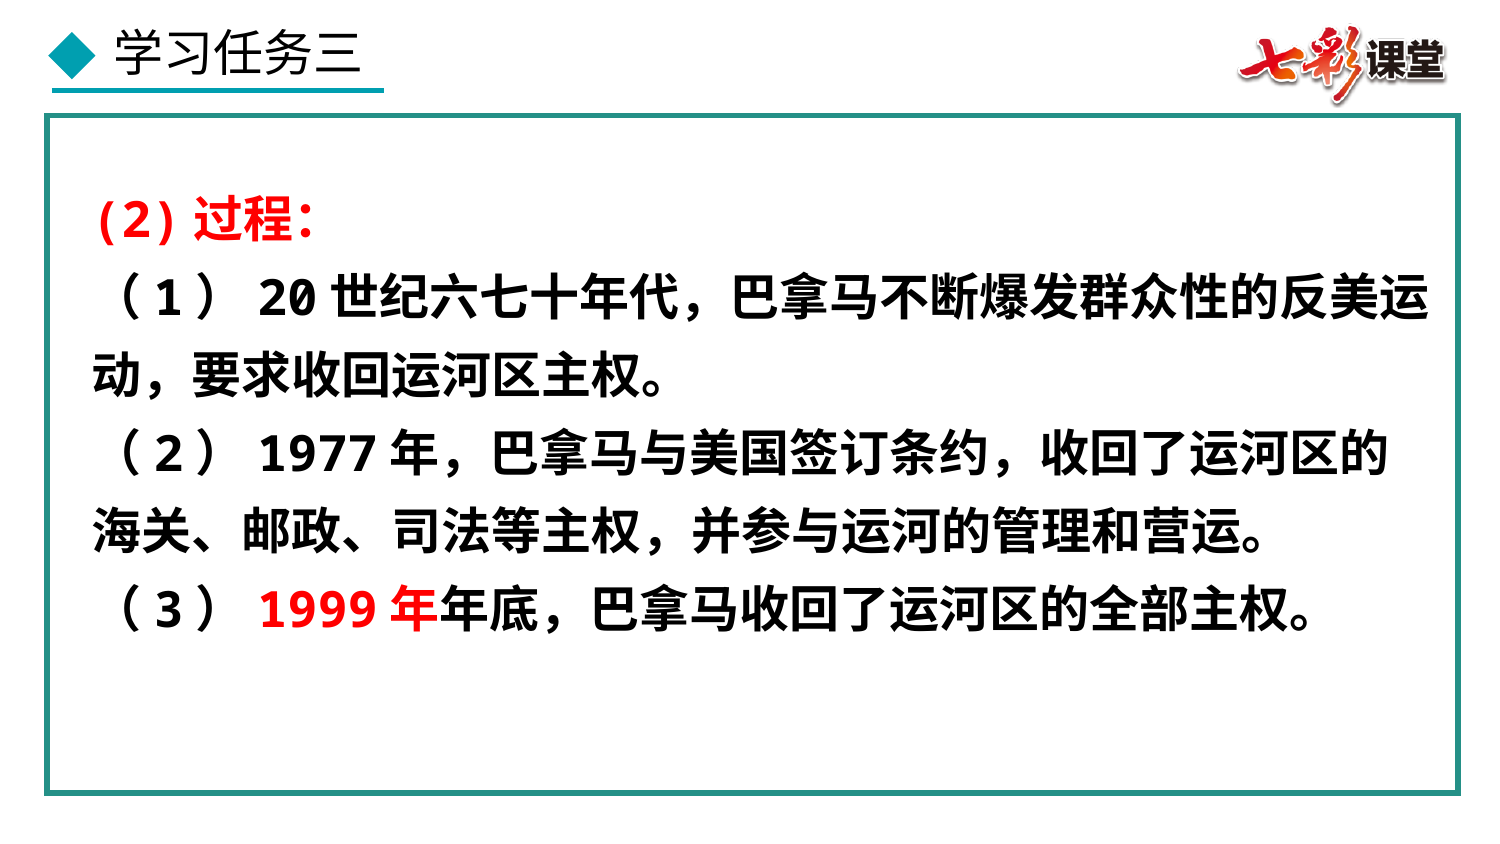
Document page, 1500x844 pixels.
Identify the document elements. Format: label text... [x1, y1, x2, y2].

picture [1234, 20, 1451, 108]
text_box (2)过程： （1）20世纪六七十年代，巴拿马不断爆发群众性的反美运动，要求收回运河区主权。 （2）1977年，巴拿马与美国签订条约，收回了运河区的海关、邮政、司法等主权，并参与运河的管理和营运。 （3）1999年年底，巴拿马收回了运河区的全部主权。 [76, 161, 1448, 645]
